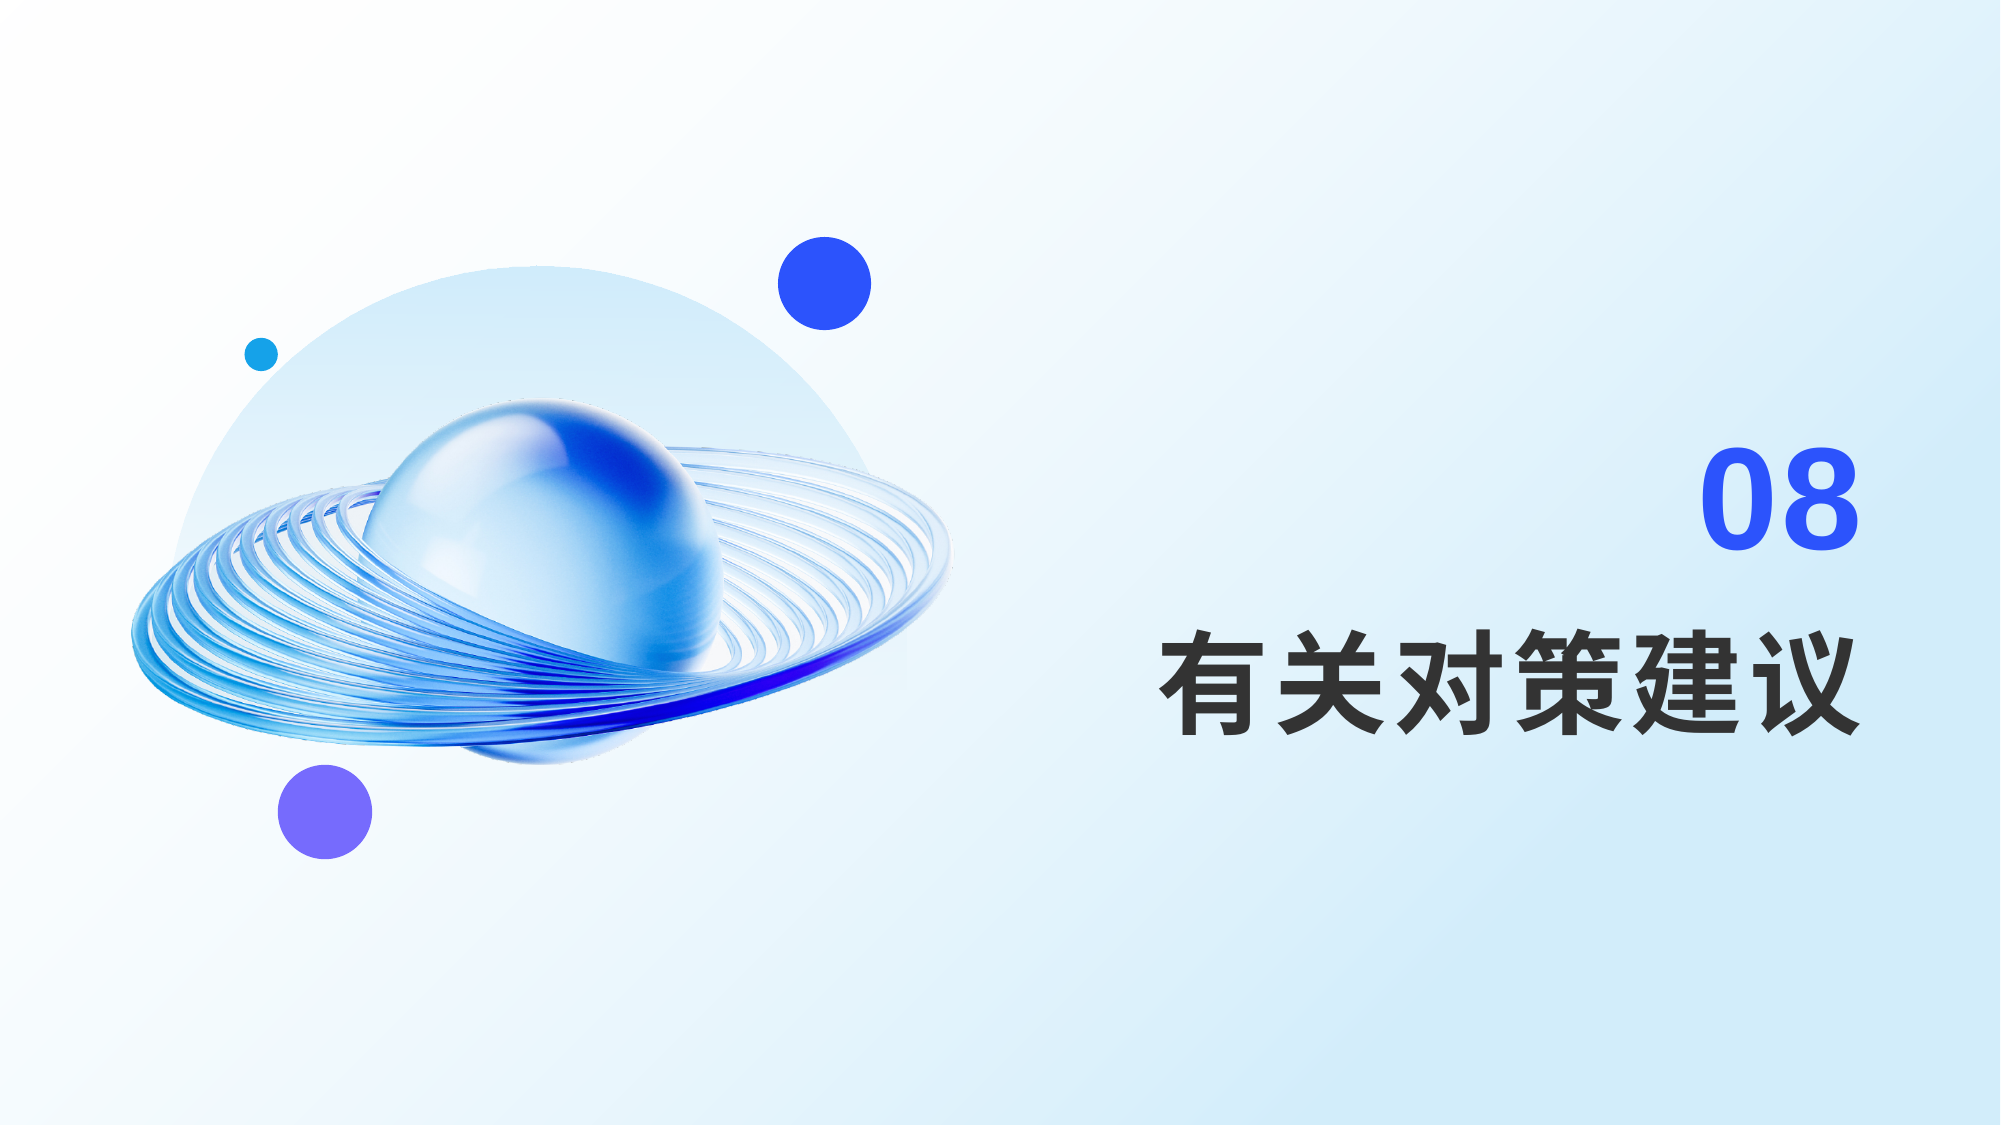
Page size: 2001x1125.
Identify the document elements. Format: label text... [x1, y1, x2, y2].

list 08 [962, 351, 1863, 580]
title 有关对策建议 [962, 604, 1863, 748]
picture [110, 371, 962, 787]
